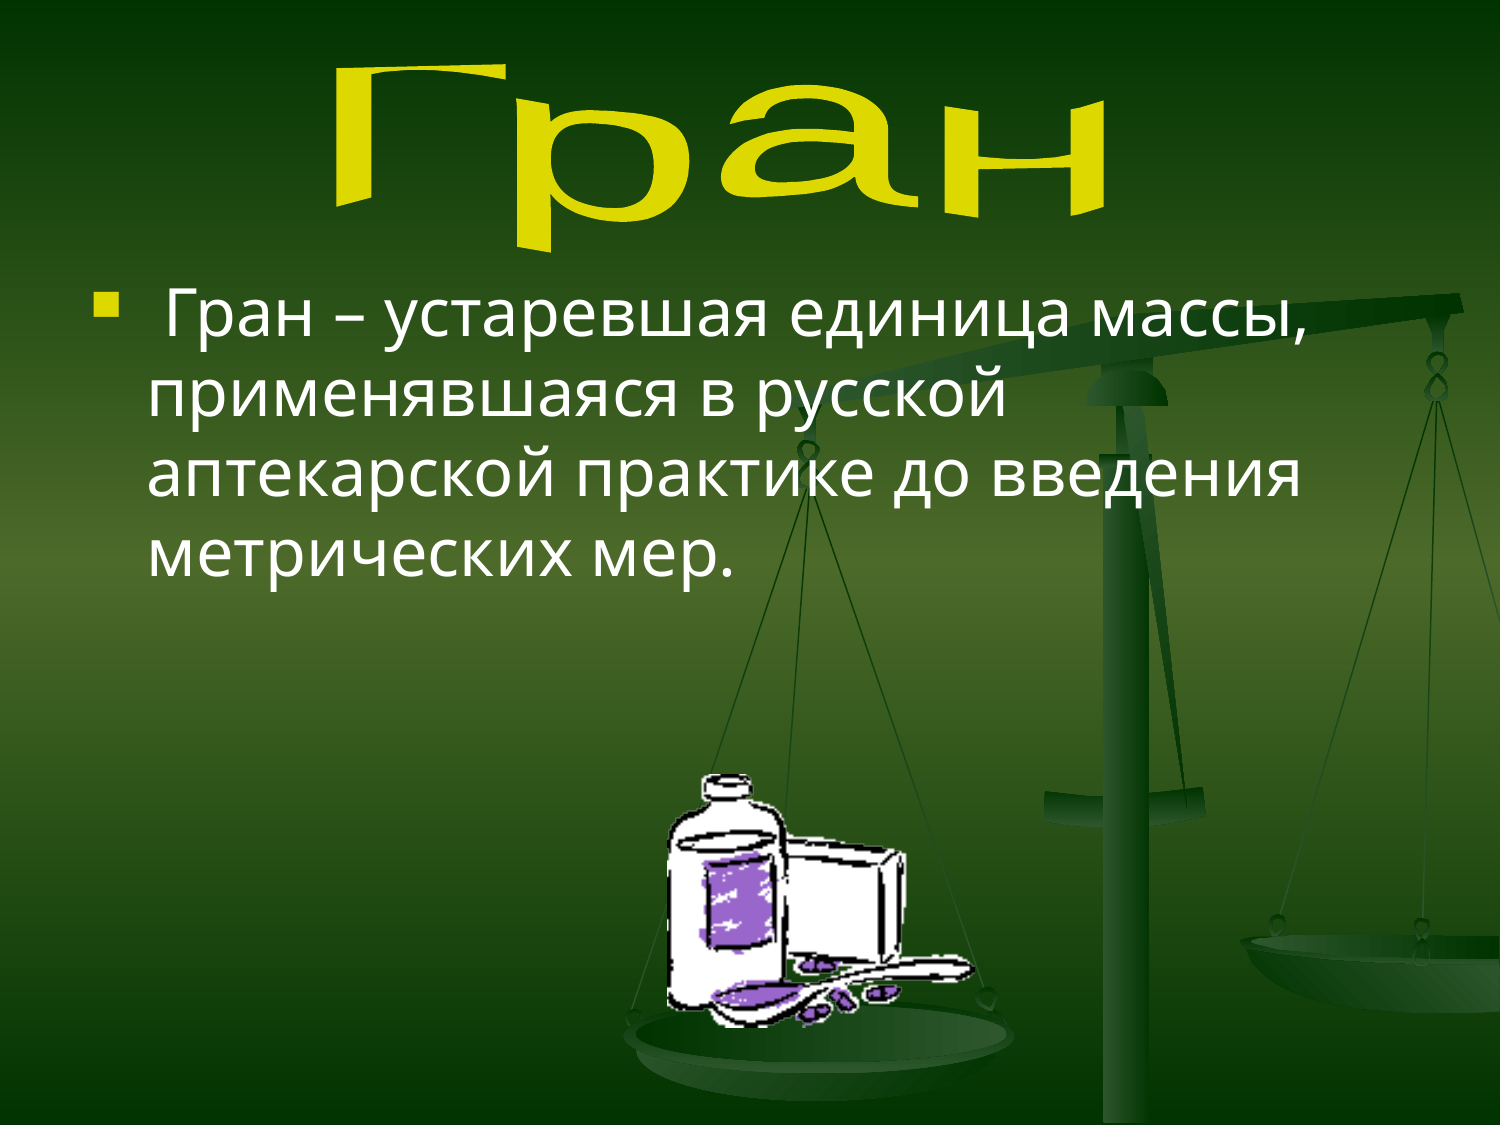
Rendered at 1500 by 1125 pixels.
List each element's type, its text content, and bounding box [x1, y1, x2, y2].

list Гран – устаревшая единица массы, применявшаяся в русской аптекарской практике до введения метрических мер. [74, 262, 1426, 1006]
picture [666, 774, 975, 1029]
